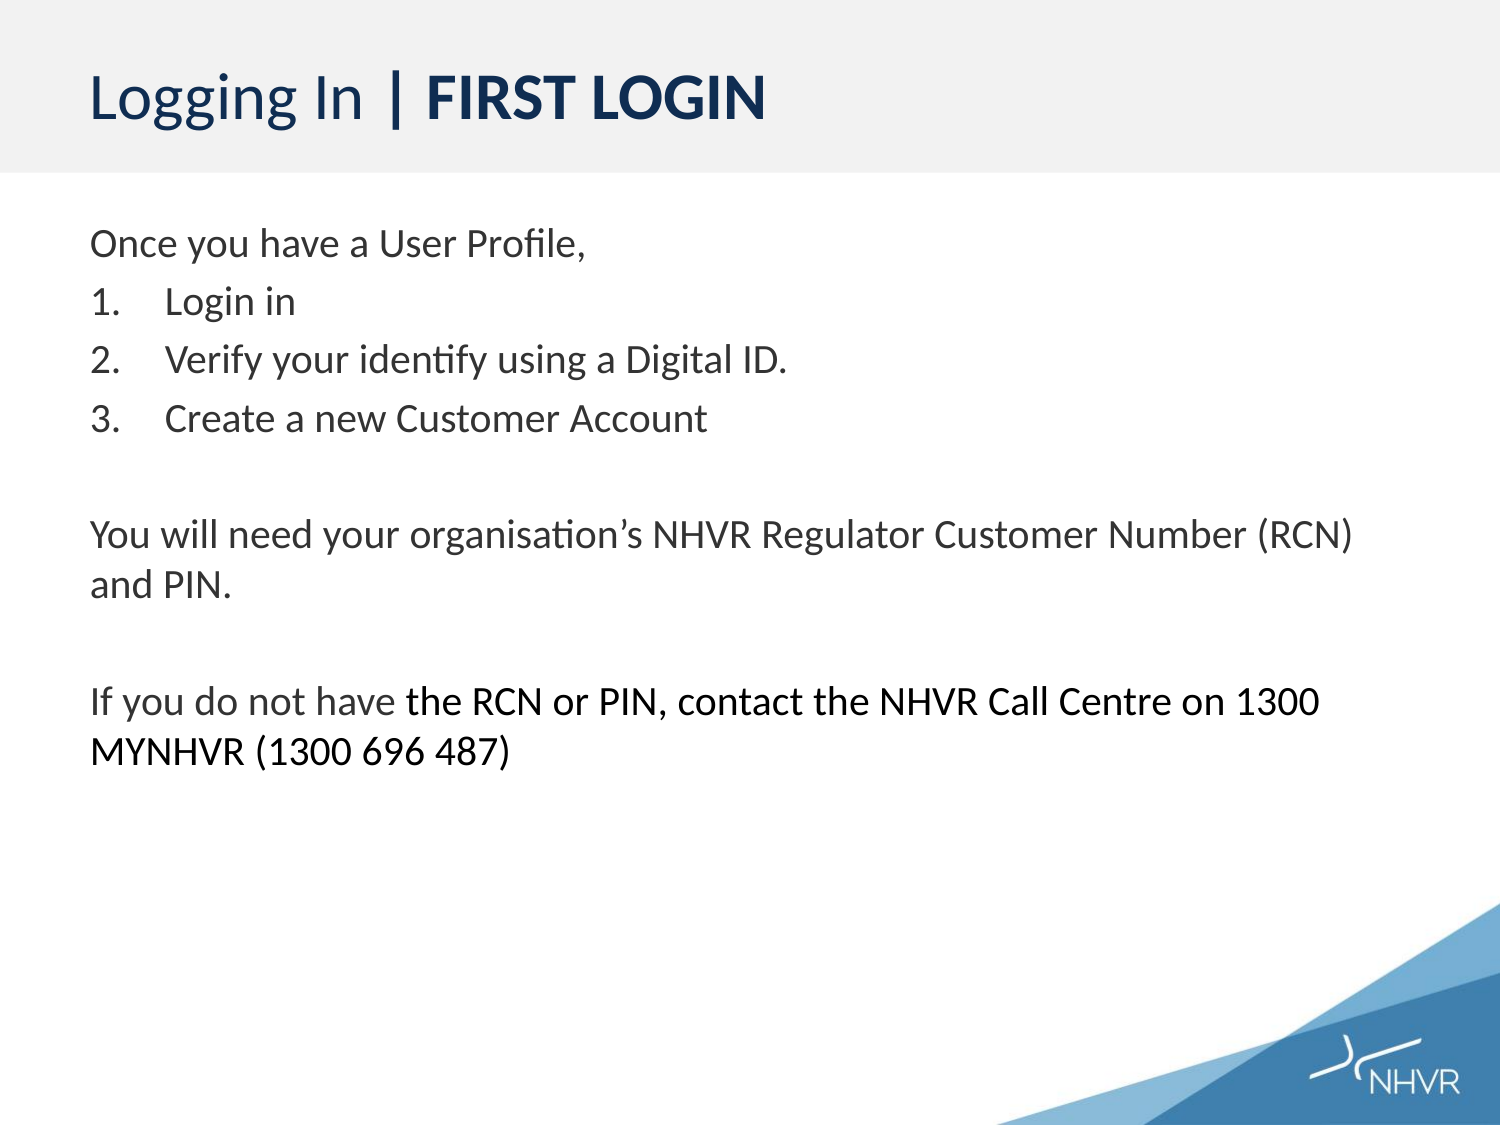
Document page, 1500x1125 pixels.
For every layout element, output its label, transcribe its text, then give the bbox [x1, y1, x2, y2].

title Logging In | FIRST LOGIN [75, 45, 1425, 173]
list Once you have a User Profile, Login in Verify your identify using a Digital ID. Create a new Customer Account You will need your organisation’s NHVR Regulator Customer Number (RCN) and PIN. If you do not have the RCN or PIN, contact the NHVR Call Centre on 1300 MYNHVR (1300 696 487) [75, 208, 1376, 1005]
picture [0, 173, 1500, 1125]
